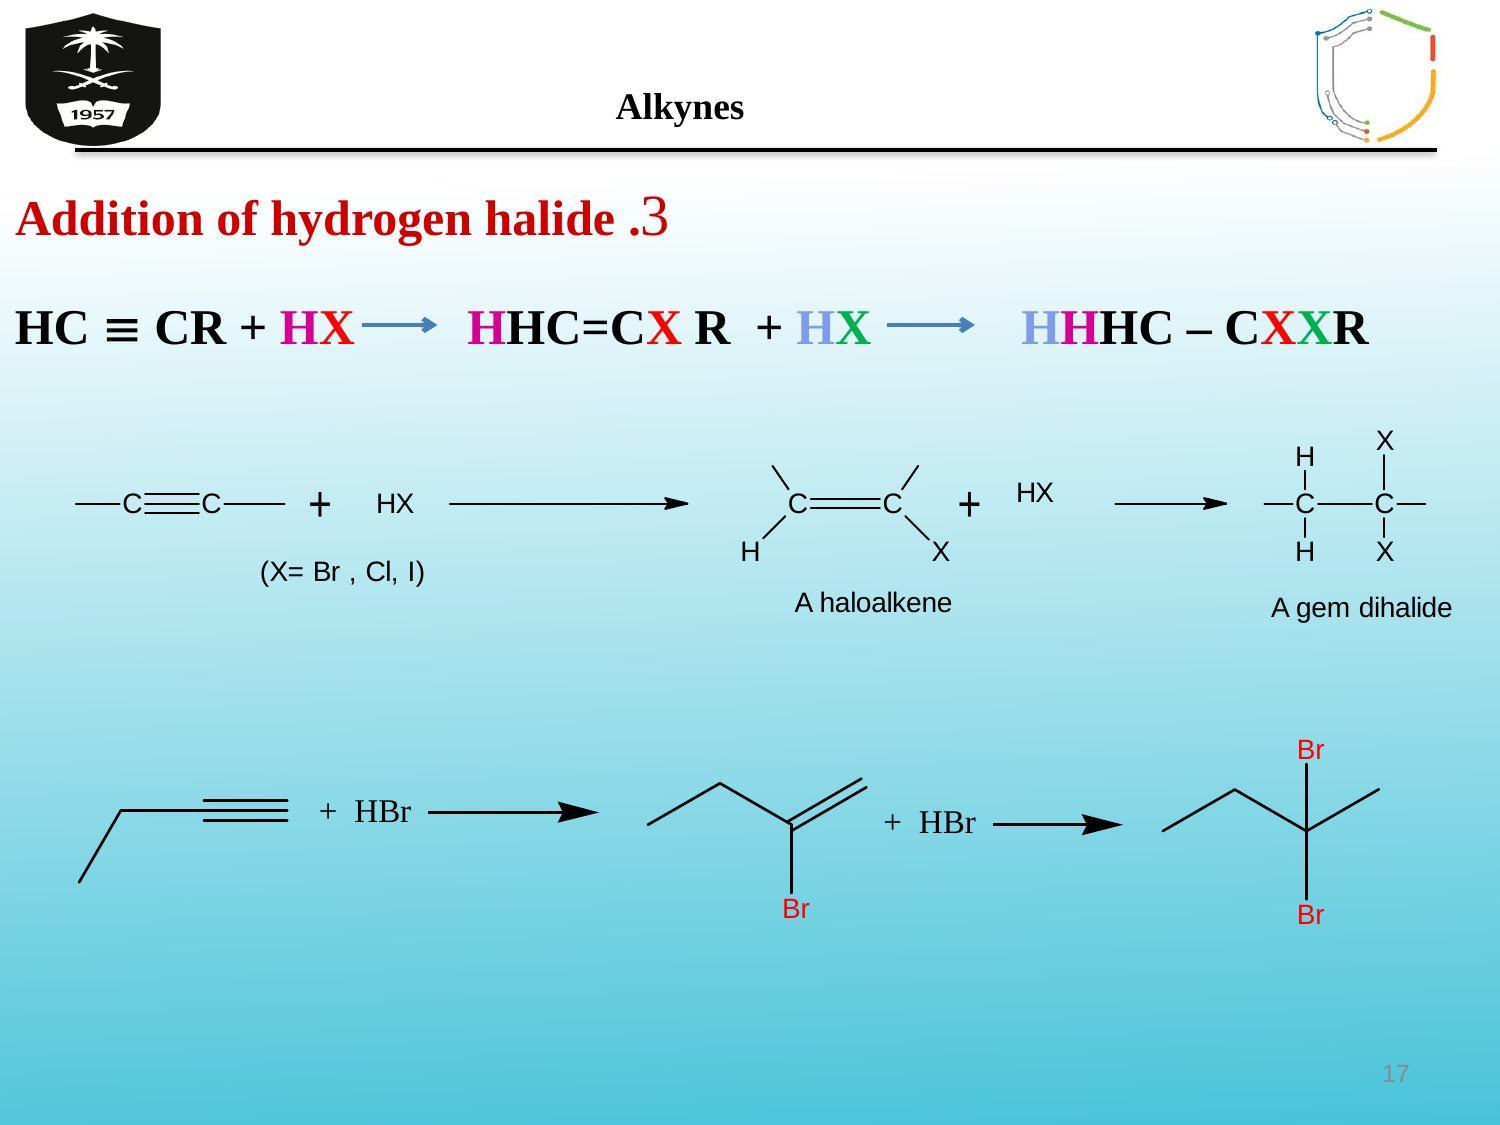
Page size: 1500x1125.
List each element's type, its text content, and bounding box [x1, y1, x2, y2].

slide_number 17 [1074, 1042, 1425, 1103]
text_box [74, 737, 1383, 926]
text_box 3. Addition of hydrogen halide [0, 149, 825, 275]
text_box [24, 424, 1460, 625]
picture [24, 12, 163, 151]
picture [1287, 0, 1463, 165]
text_box Alkynes [600, 74, 760, 135]
text_box HC  CR + HX HHC=CX R + HX HHHC – CXXR [0, 287, 1500, 363]
